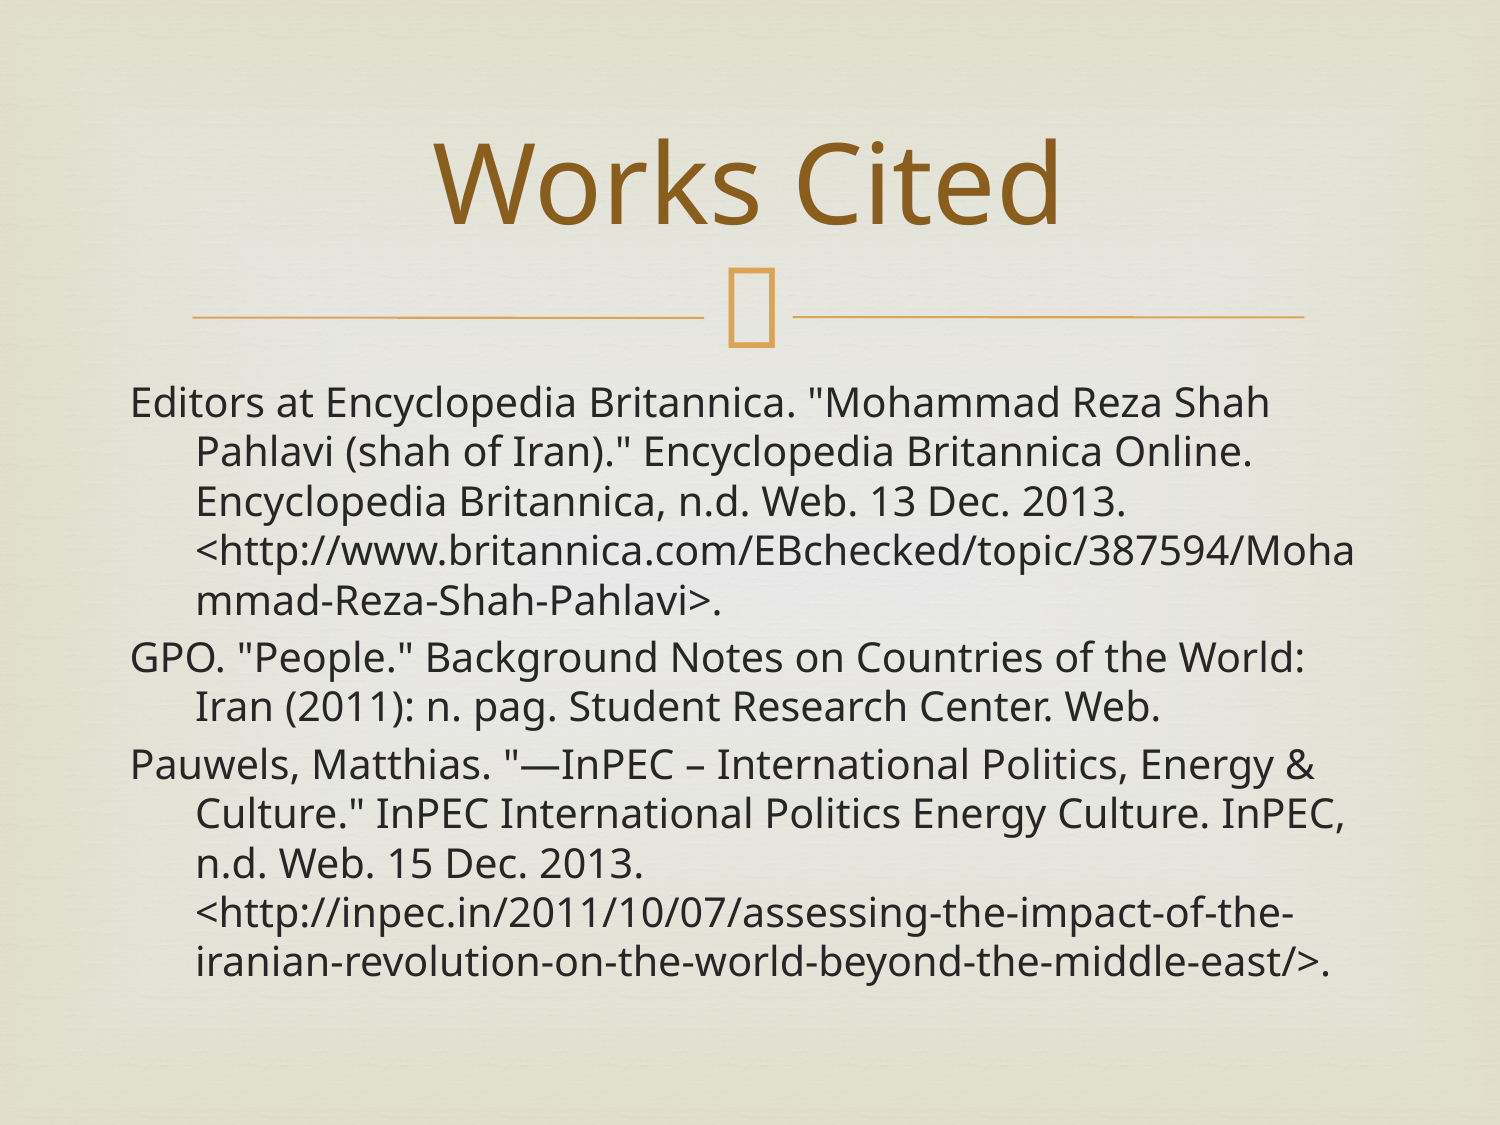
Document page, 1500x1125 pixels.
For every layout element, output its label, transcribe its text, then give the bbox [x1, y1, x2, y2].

title Works Cited [112, 93, 1386, 267]
list Editors at Encyclopedia Britannica. "Mohammad Reza Shah Pahlavi (shah of Iran)." Encyclopedia Britannica Online. Encyclopedia Britannica, n.d. Web. 13 Dec. 2013. <http://www.britannica.com/EBchecked/topic/387594/Mohammad-Reza-Shah-Pahlavi>. GPO. "People." Background Notes on Countries of the World: Iran (2011): n. pag. Student Research Center. Web. Pauwels, Matthias. "—InPEC – International Politics, Energy & Culture." InPEC International Politics Energy Culture. InPEC, n.d. Web. 15 Dec. 2013. <http://inpec.in/2011/10/07/assessing-the-impact-of-the-iranian-revolution-on-the-world-beyond-the-middle-east/>. [114, 368, 1386, 1005]
